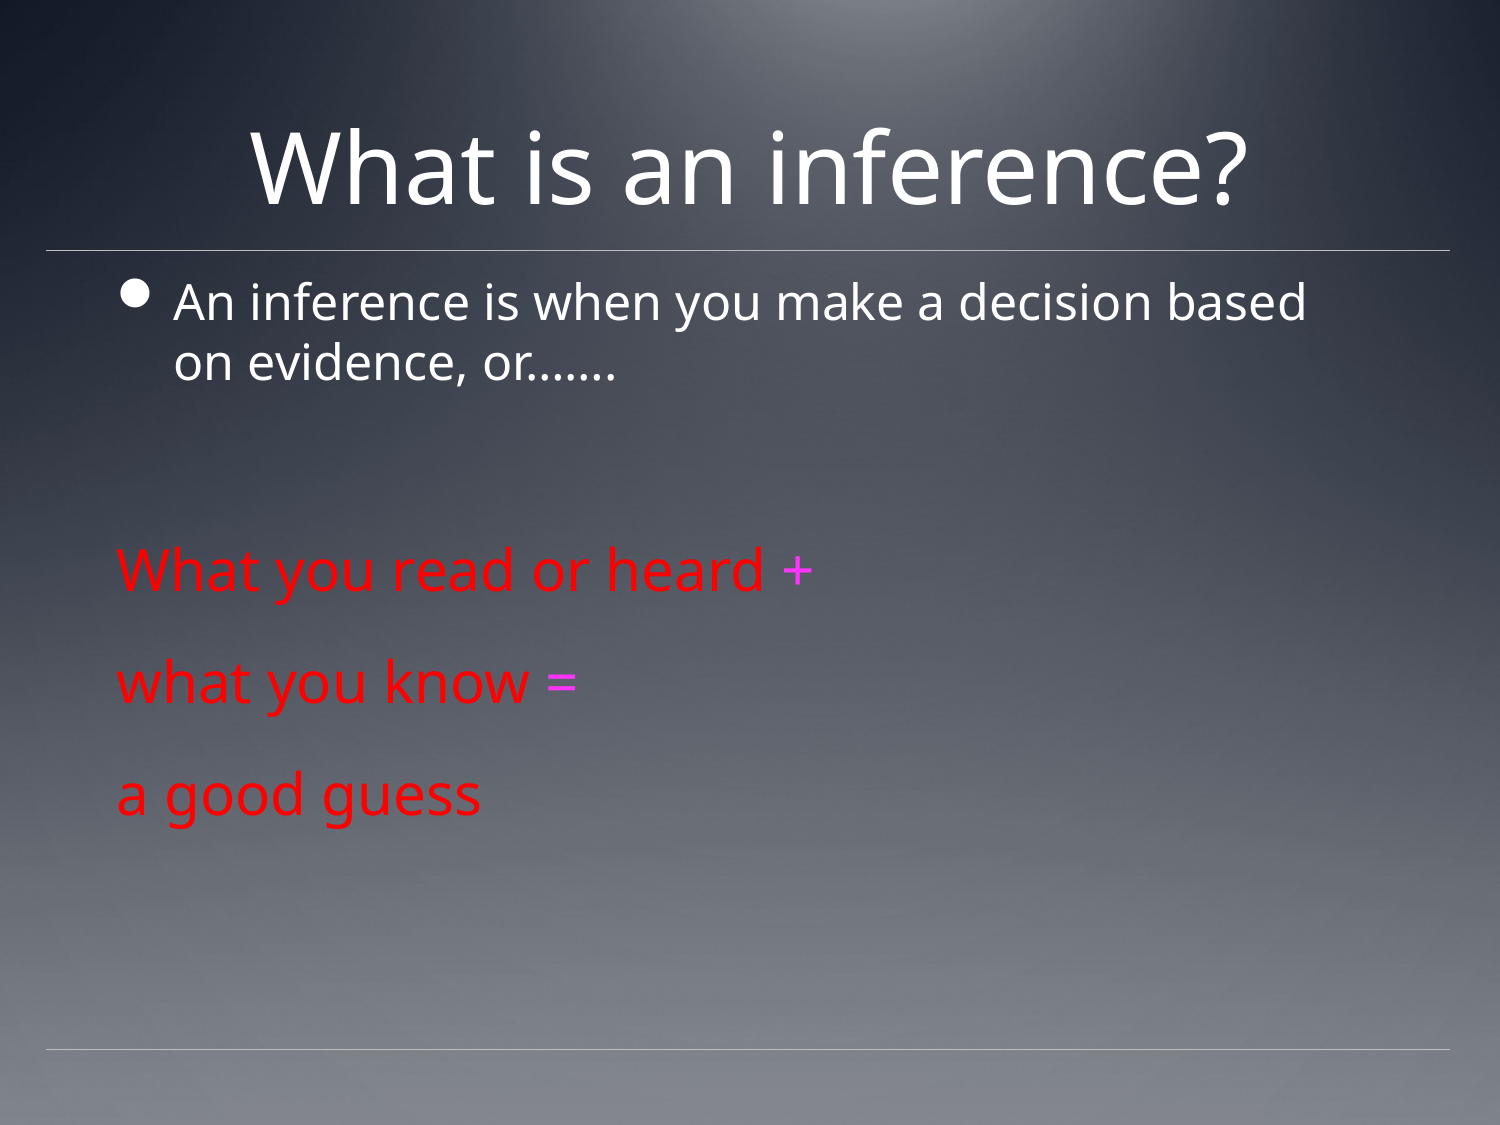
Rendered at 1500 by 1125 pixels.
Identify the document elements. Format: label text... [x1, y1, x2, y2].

title What is an inference? [105, 17, 1394, 233]
list An inference is when you make a decision based on evidence, or……. What you read or heard + what you know = a good guess [101, 262, 1394, 1024]
